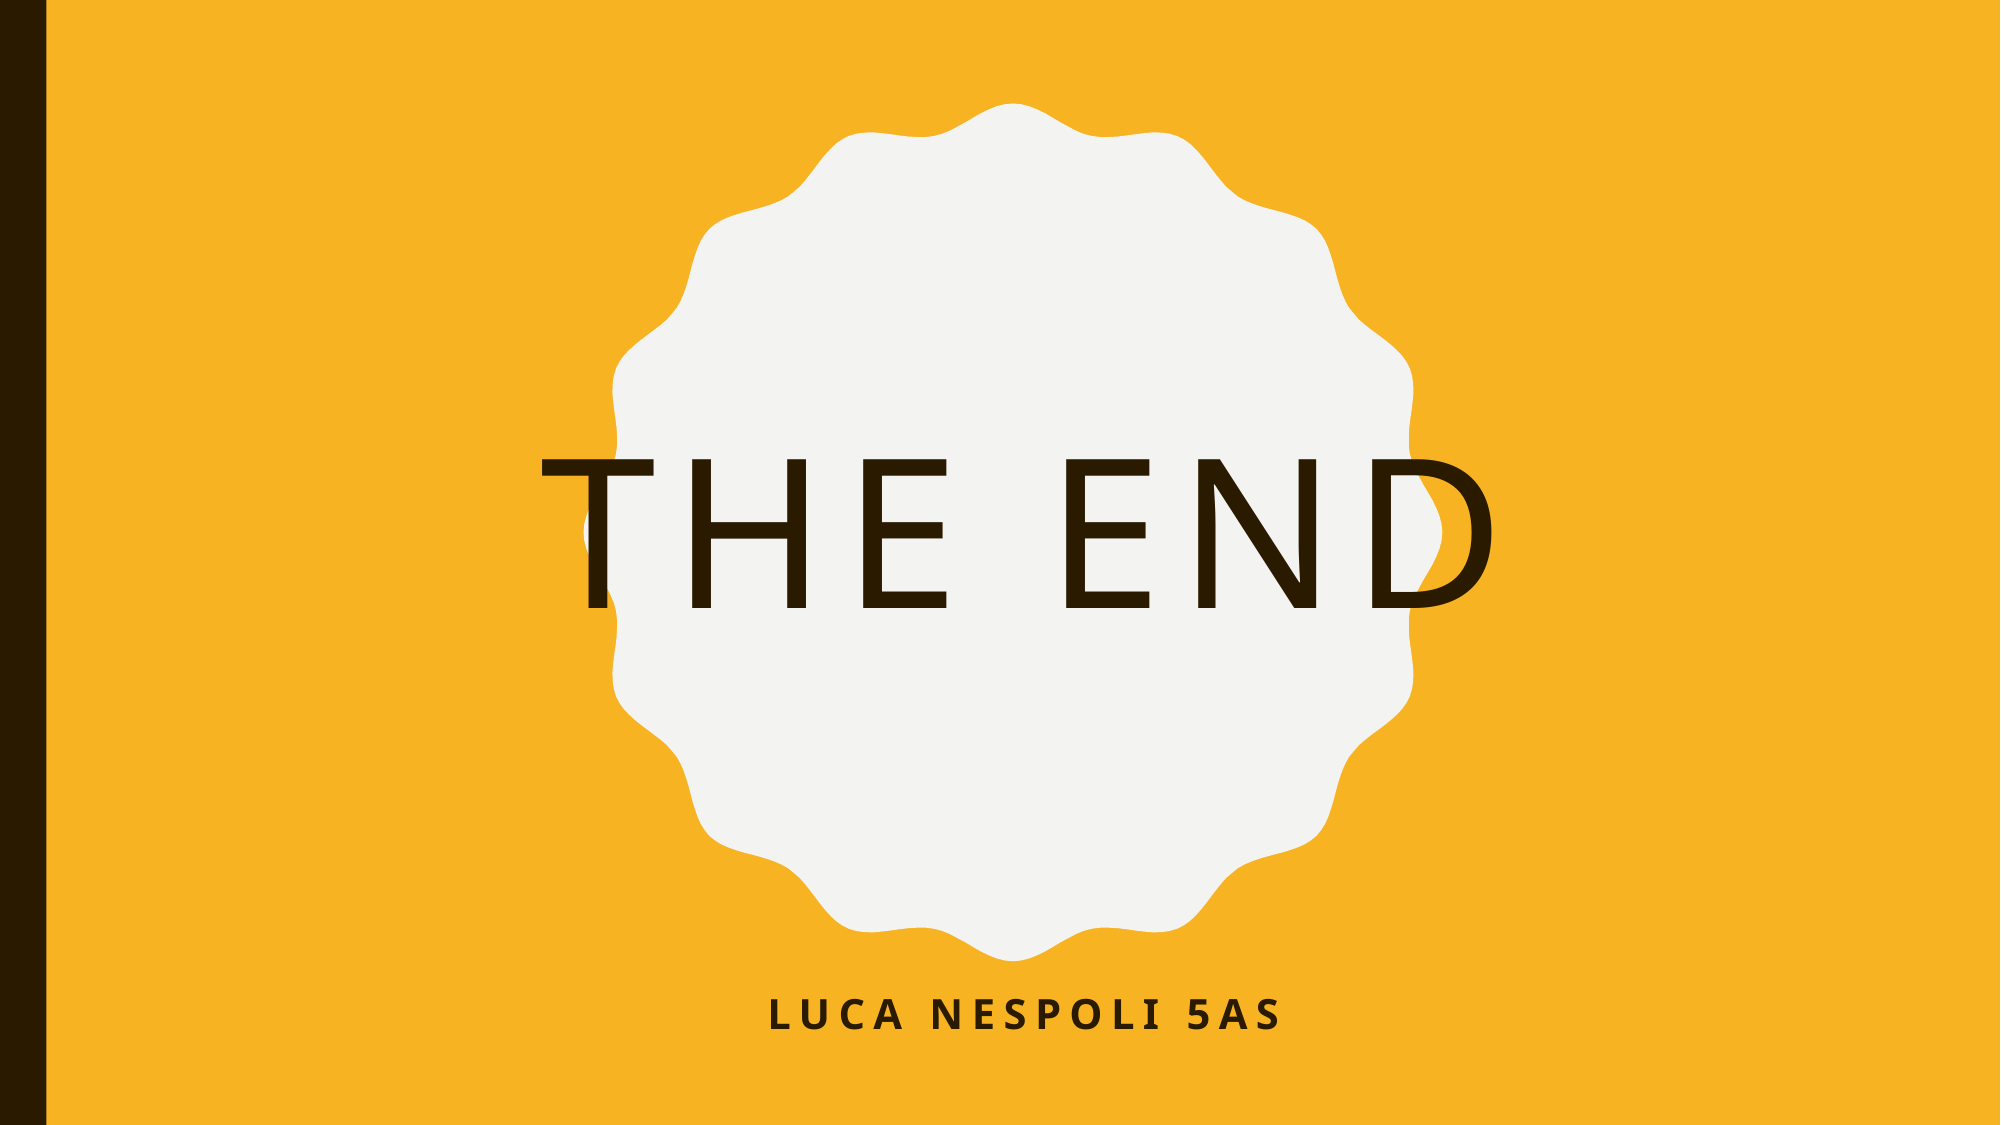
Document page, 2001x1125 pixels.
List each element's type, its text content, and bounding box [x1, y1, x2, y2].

title THE END [176, 180, 1870, 902]
subtitle Luca nespoli 5AS [363, 980, 1684, 1103]
